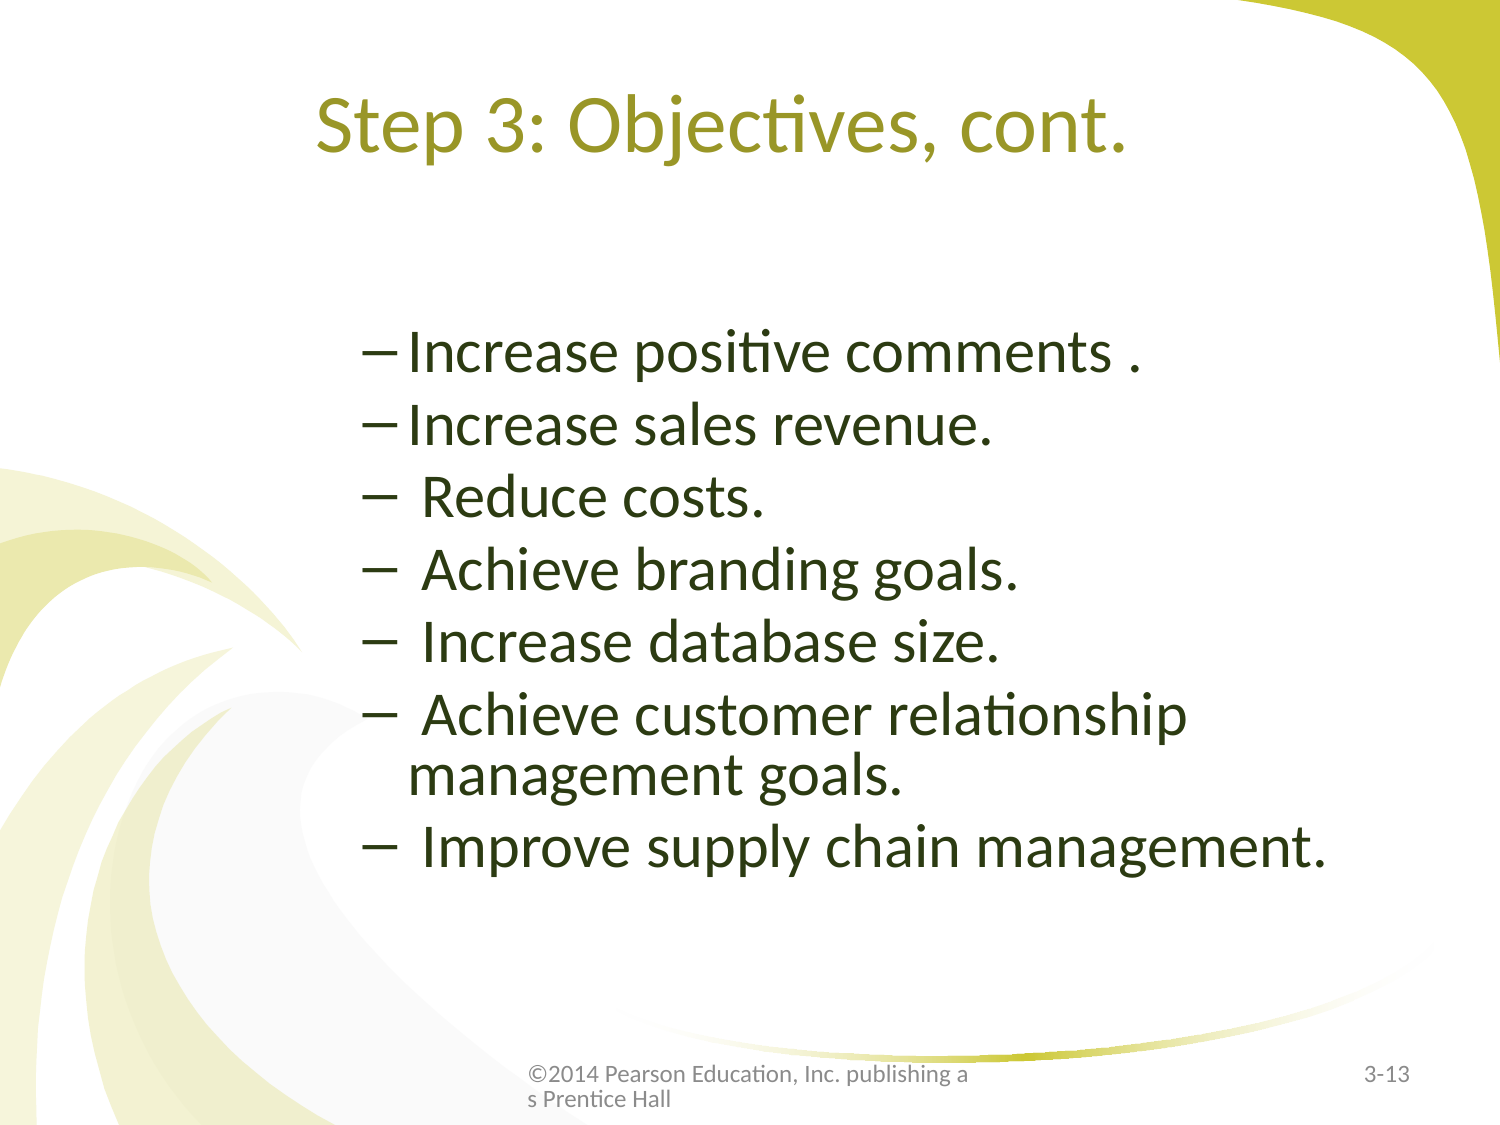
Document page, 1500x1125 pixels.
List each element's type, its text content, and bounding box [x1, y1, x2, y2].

list Increase positive comments . Increase sales revenue. Reduce costs. Achieve branding goals. Increase database size. Achieve customer relationship management goals. Improve supply chain management. [287, 262, 1450, 1000]
footer ©2014 Pearson Education, Inc. publishing as Prentice Hall [512, 1042, 988, 1103]
slide_number 3-13 [1074, 1042, 1425, 1103]
title Step 3: Objectives, cont. [300, 37, 1438, 200]
